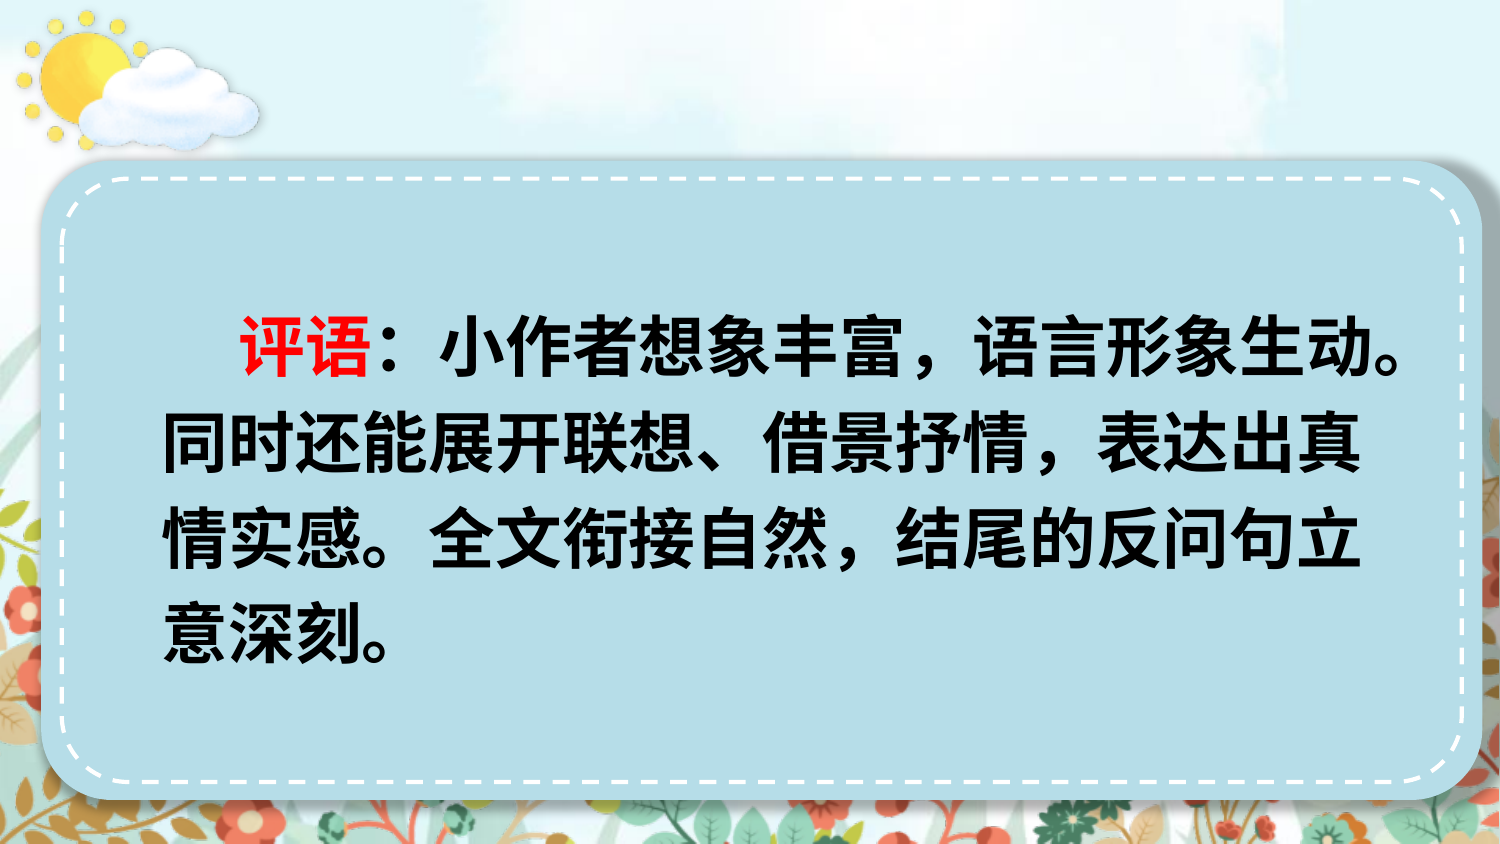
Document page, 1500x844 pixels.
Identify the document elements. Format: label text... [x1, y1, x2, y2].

picture [0, 0, 1500, 844]
text_box 评语：小作者想象丰富，语言形象生动。同时还能展开联想、借景抒情，表达出真情实感。全文衔接自然，结尾的反问句立意深刻。 [146, 281, 1425, 680]
